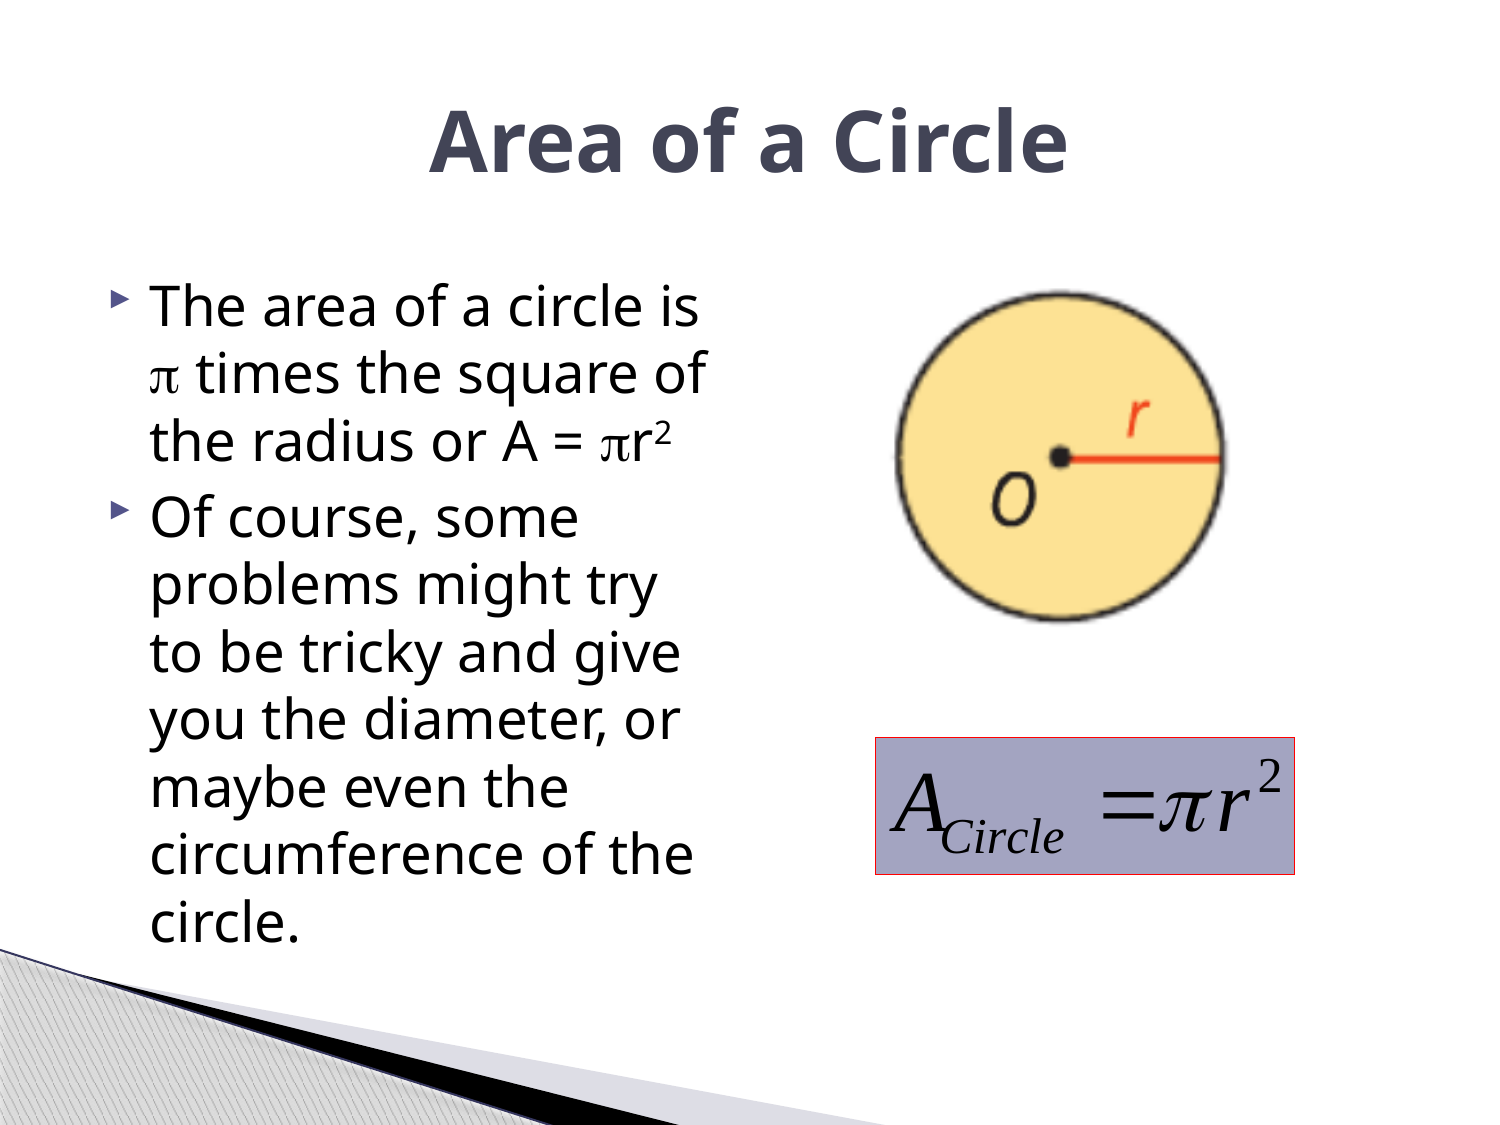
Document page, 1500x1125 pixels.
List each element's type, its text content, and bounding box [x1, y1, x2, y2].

list The area of a circle is  times the square of the radius or A = r2 Of course, some problems might try to be tricky and give you the diameter, or maybe even the circumference of the circle. [75, 262, 725, 986]
title Area of a Circle [75, 45, 1425, 233]
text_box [874, 737, 1295, 876]
picture [874, 287, 1238, 640]
